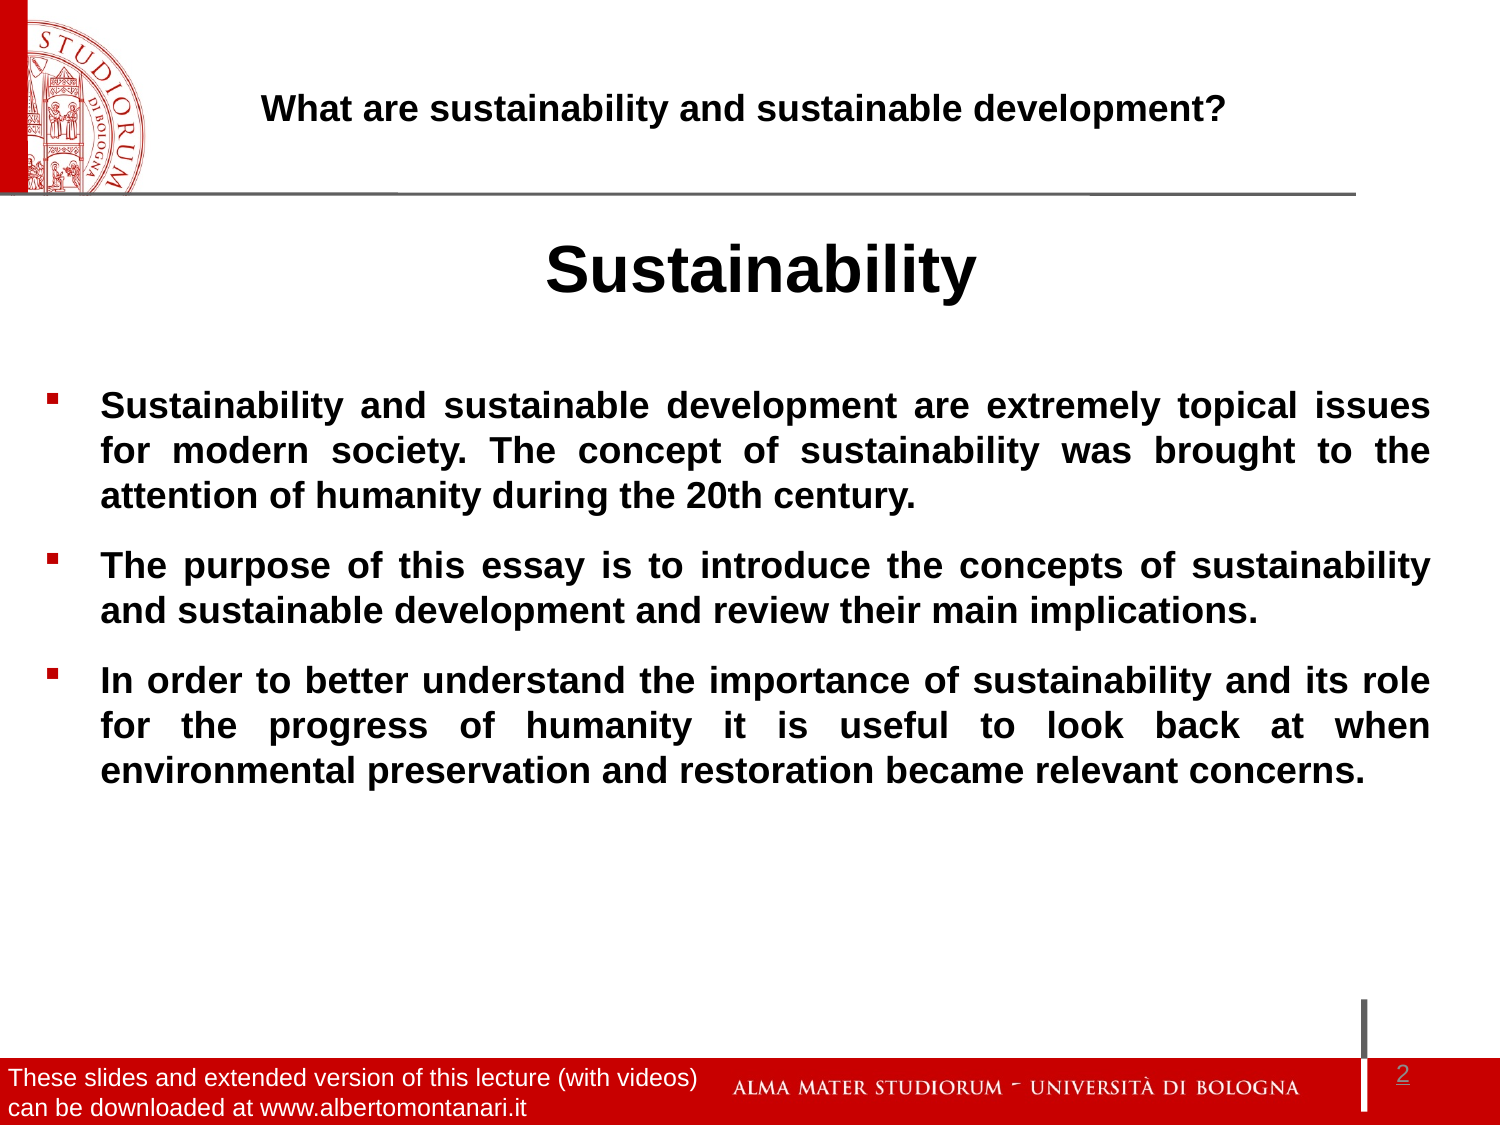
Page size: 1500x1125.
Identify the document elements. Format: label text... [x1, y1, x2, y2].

list Sustainability and sustainable development are extremely topical issues for modern society. The concept of sustainability was brought to the attention of humanity during the 20th century. The purpose of this essay is to introduce the concepts of sustainability and sustainable development and review their main implications. In order to better understand the importance of sustainability and its role for the progress of humanity it is useful to look back at when environmental preservation and restoration became relevant concerns. [29, 373, 1447, 1026]
text_box Sustainability [194, 218, 1329, 314]
picture [0, 1058, 1500, 1125]
picture [28, 16, 151, 192]
slide_number 2 [1074, 1042, 1425, 1103]
